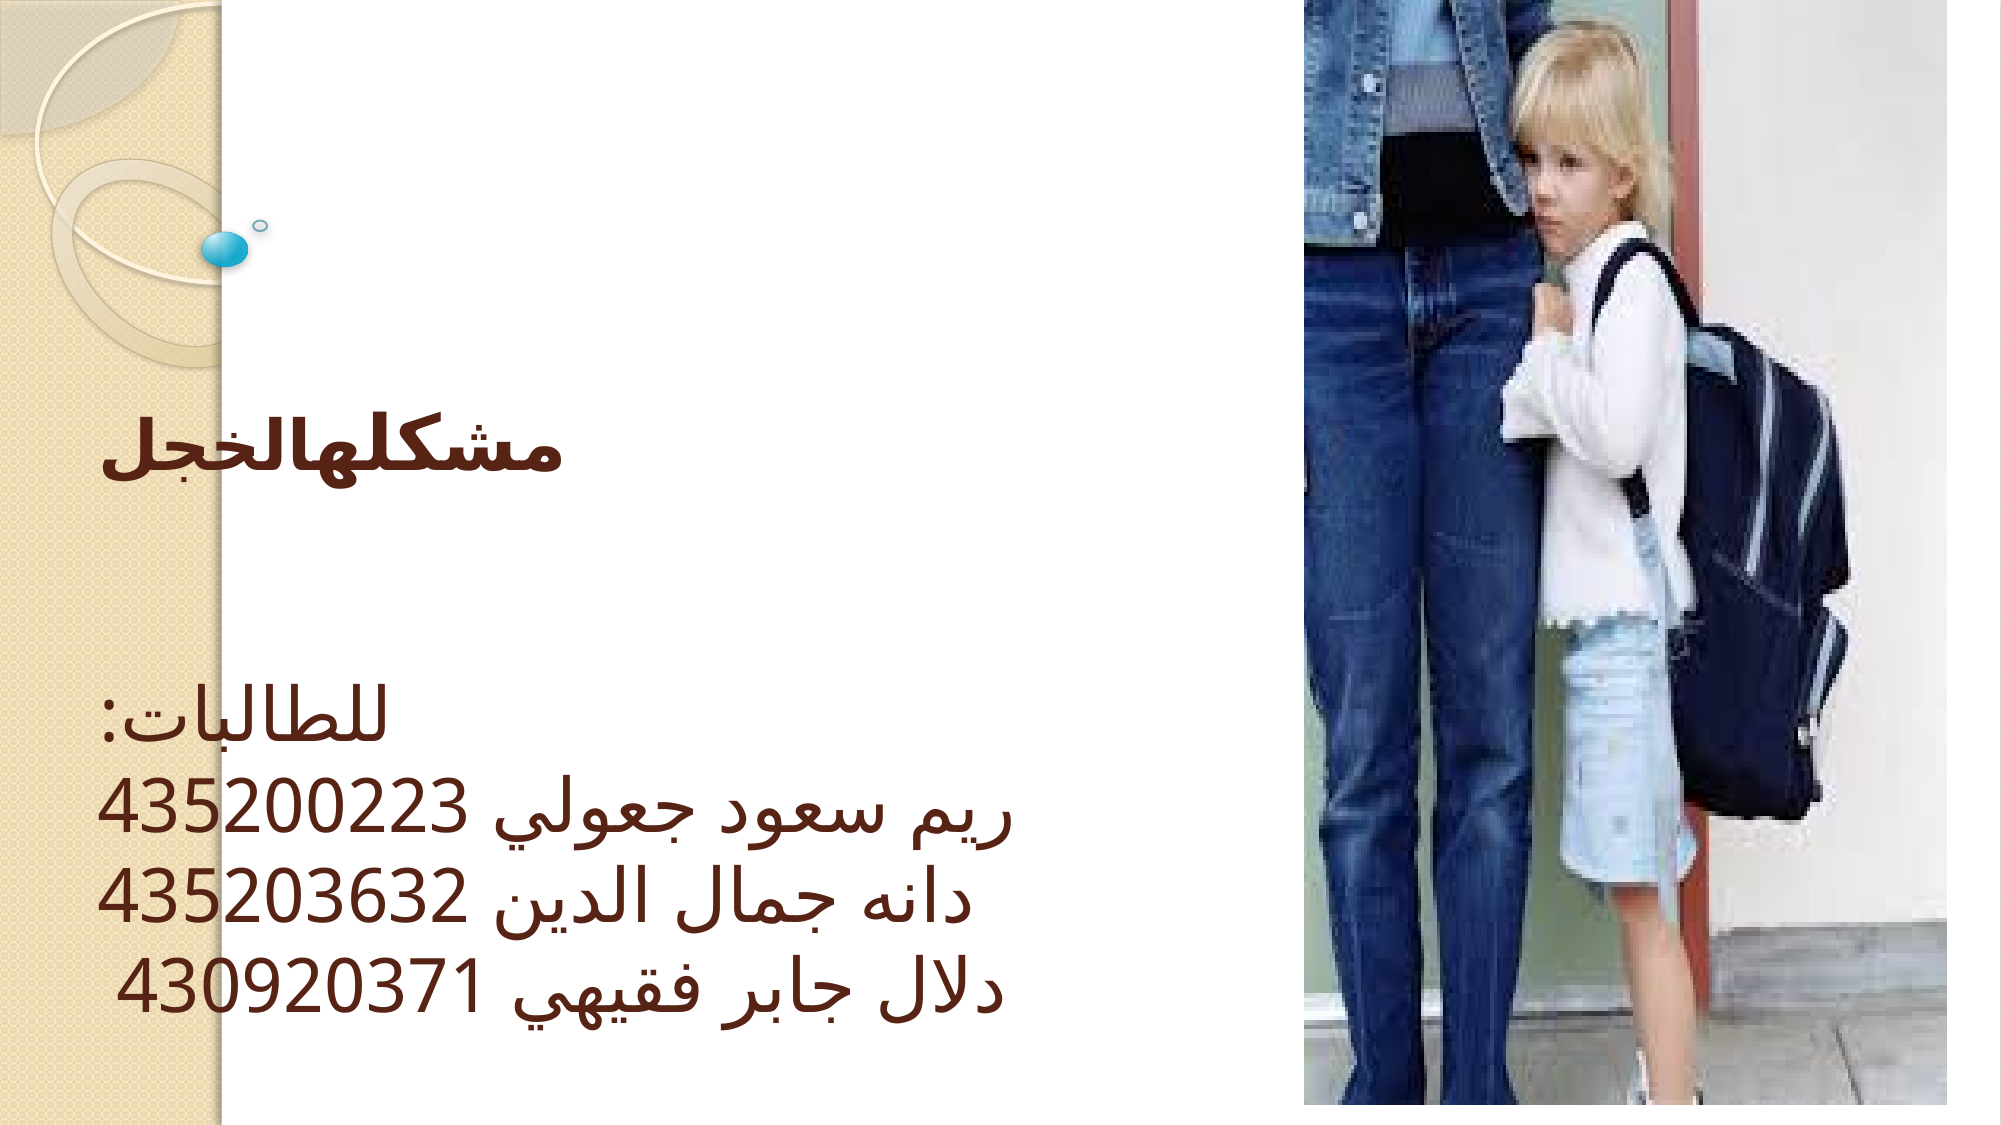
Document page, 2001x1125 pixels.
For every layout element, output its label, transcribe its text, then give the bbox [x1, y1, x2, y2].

title مشكلهالخجل للطالبات: ريم سعود جعولي 435200223 دانه جمال الدين 435203632 دلال جابر فقيهي 430920371 [83, 292, 1934, 1125]
picture [1303, 0, 1947, 1105]
